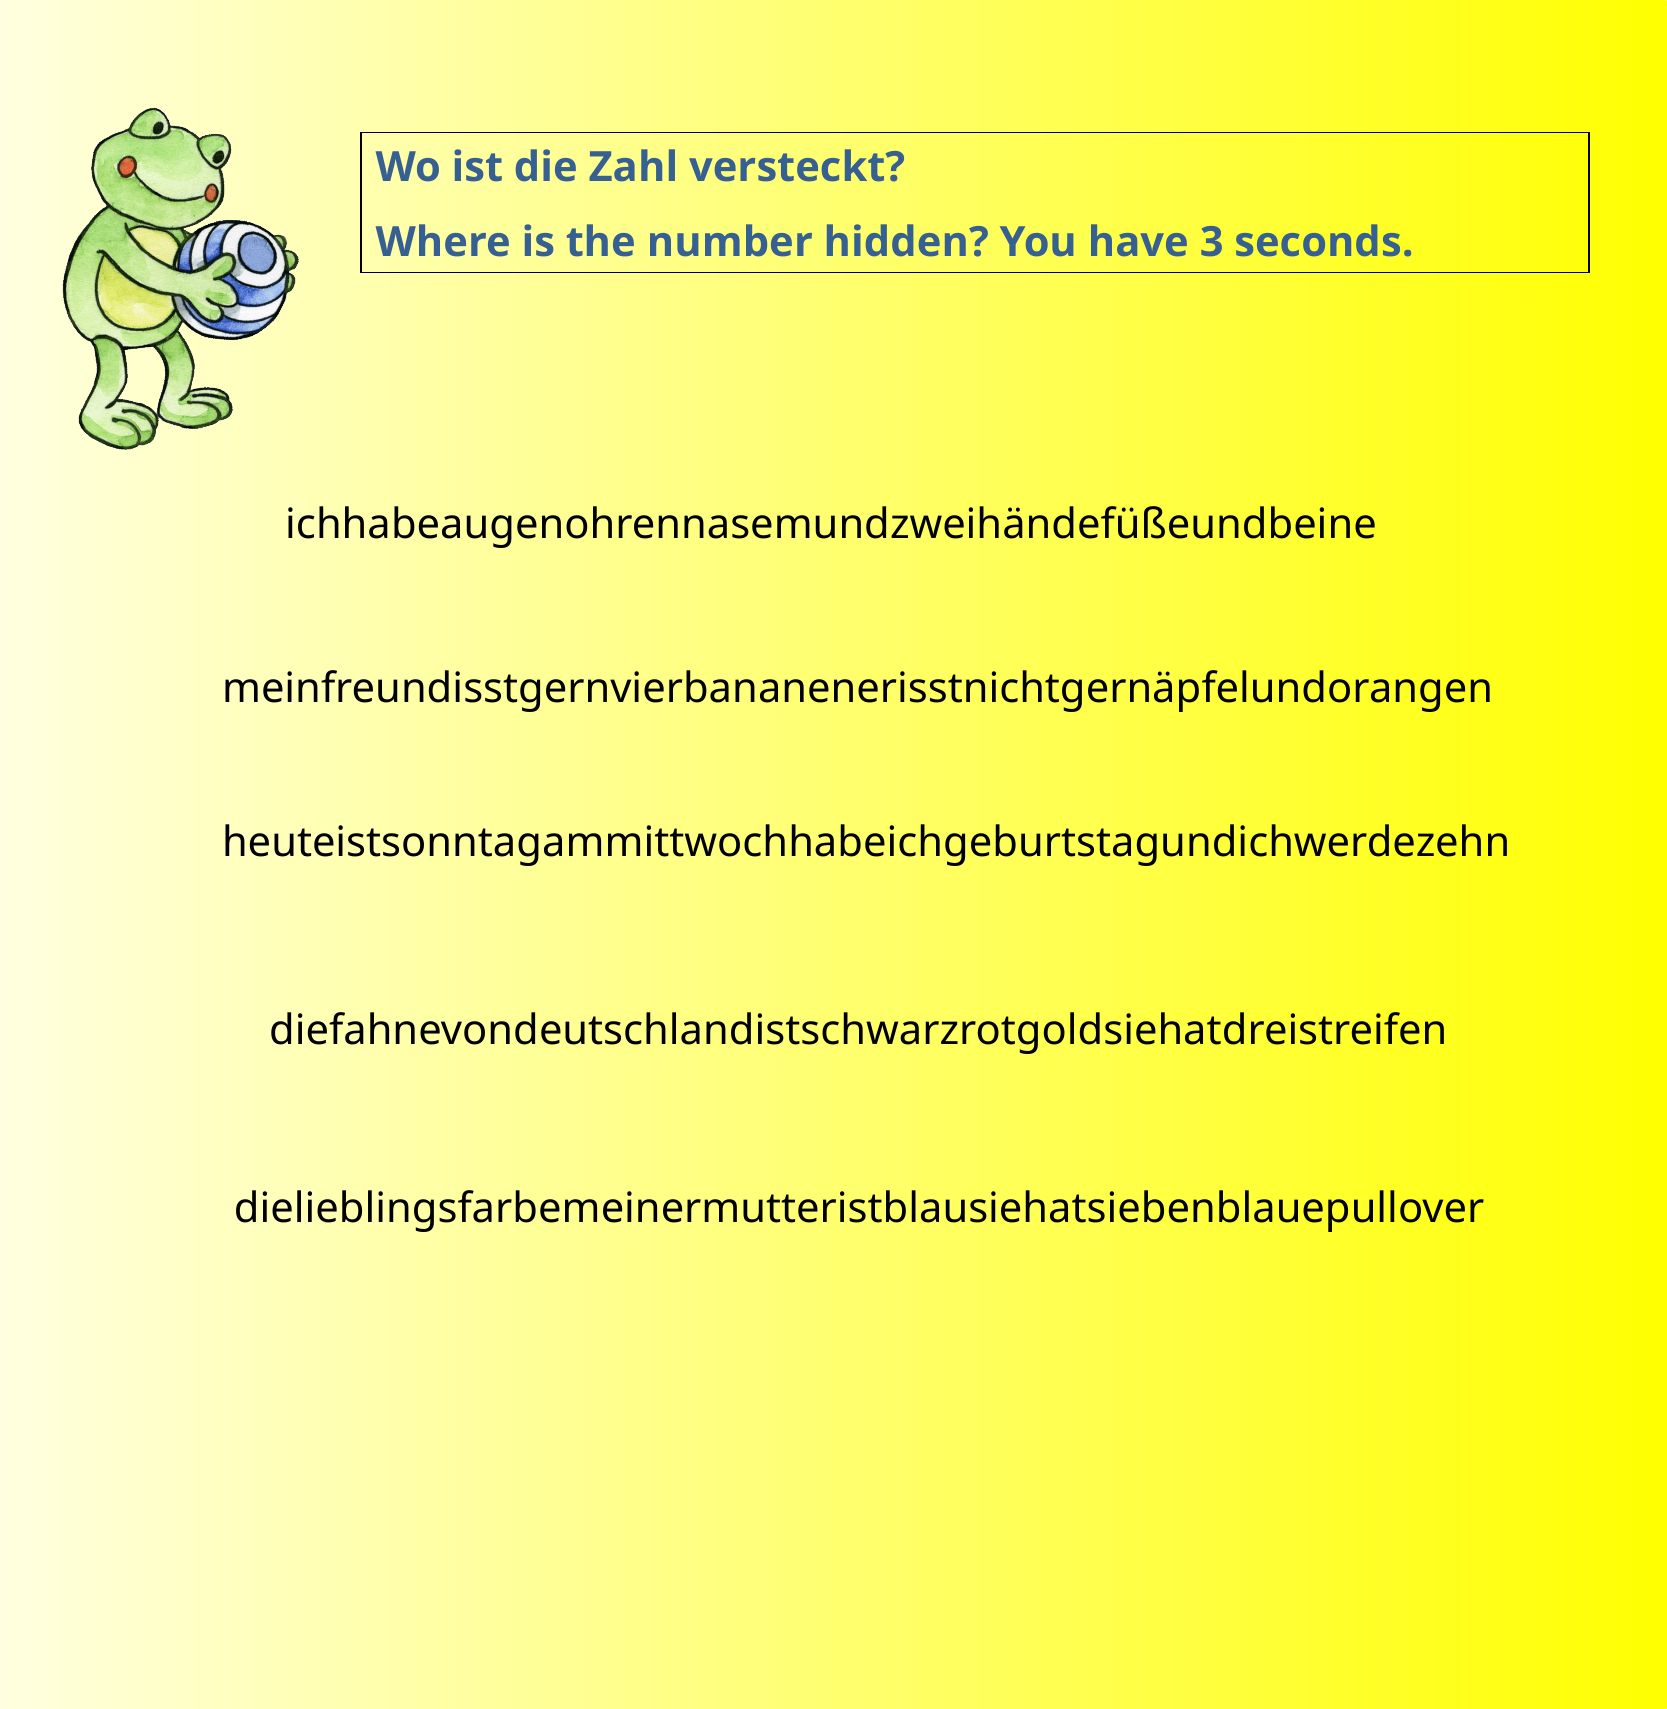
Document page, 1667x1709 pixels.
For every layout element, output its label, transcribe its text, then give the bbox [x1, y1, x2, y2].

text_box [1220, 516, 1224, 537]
text_box ichhabeaugenohrennasemundzweihändefüßeundbeine [195, 273, 1188, 653]
text_box heuteistsonntagammittwochhabeichgeburtstagundichwerdezehn [207, 806, 1602, 872]
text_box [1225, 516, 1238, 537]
picture [61, 107, 299, 451]
text_box dielieblingsfarbemeinermutteristblausiehatsiebenblauepullover [219, 1173, 1590, 1238]
text_box ichhabeaugenohrennasemundzweihändefüßeundbeine [1272, 464, 1590, 554]
text_box diefahnevondeutschlandistschwarzrotgoldsiehatdreistreifen [254, 995, 1542, 1061]
text_box meinfreundisstgernvierbananenerisstnichtgernäpfelundorangen [207, 653, 1661, 719]
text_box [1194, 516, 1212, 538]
text_box Wo ist die Zahl versteckt? Where is the number hidden? You have 3 seconds. [360, 132, 1590, 273]
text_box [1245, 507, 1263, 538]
